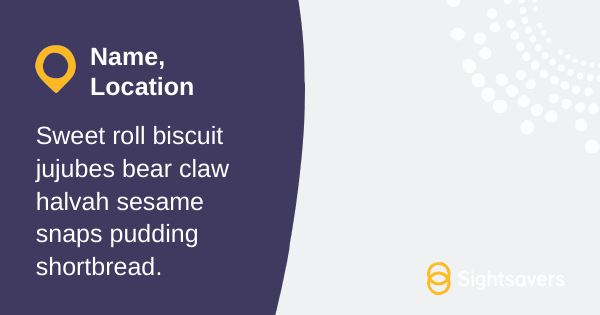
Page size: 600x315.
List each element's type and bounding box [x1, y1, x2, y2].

picture [0, 0, 600, 315]
text_box [427, 261, 565, 296]
